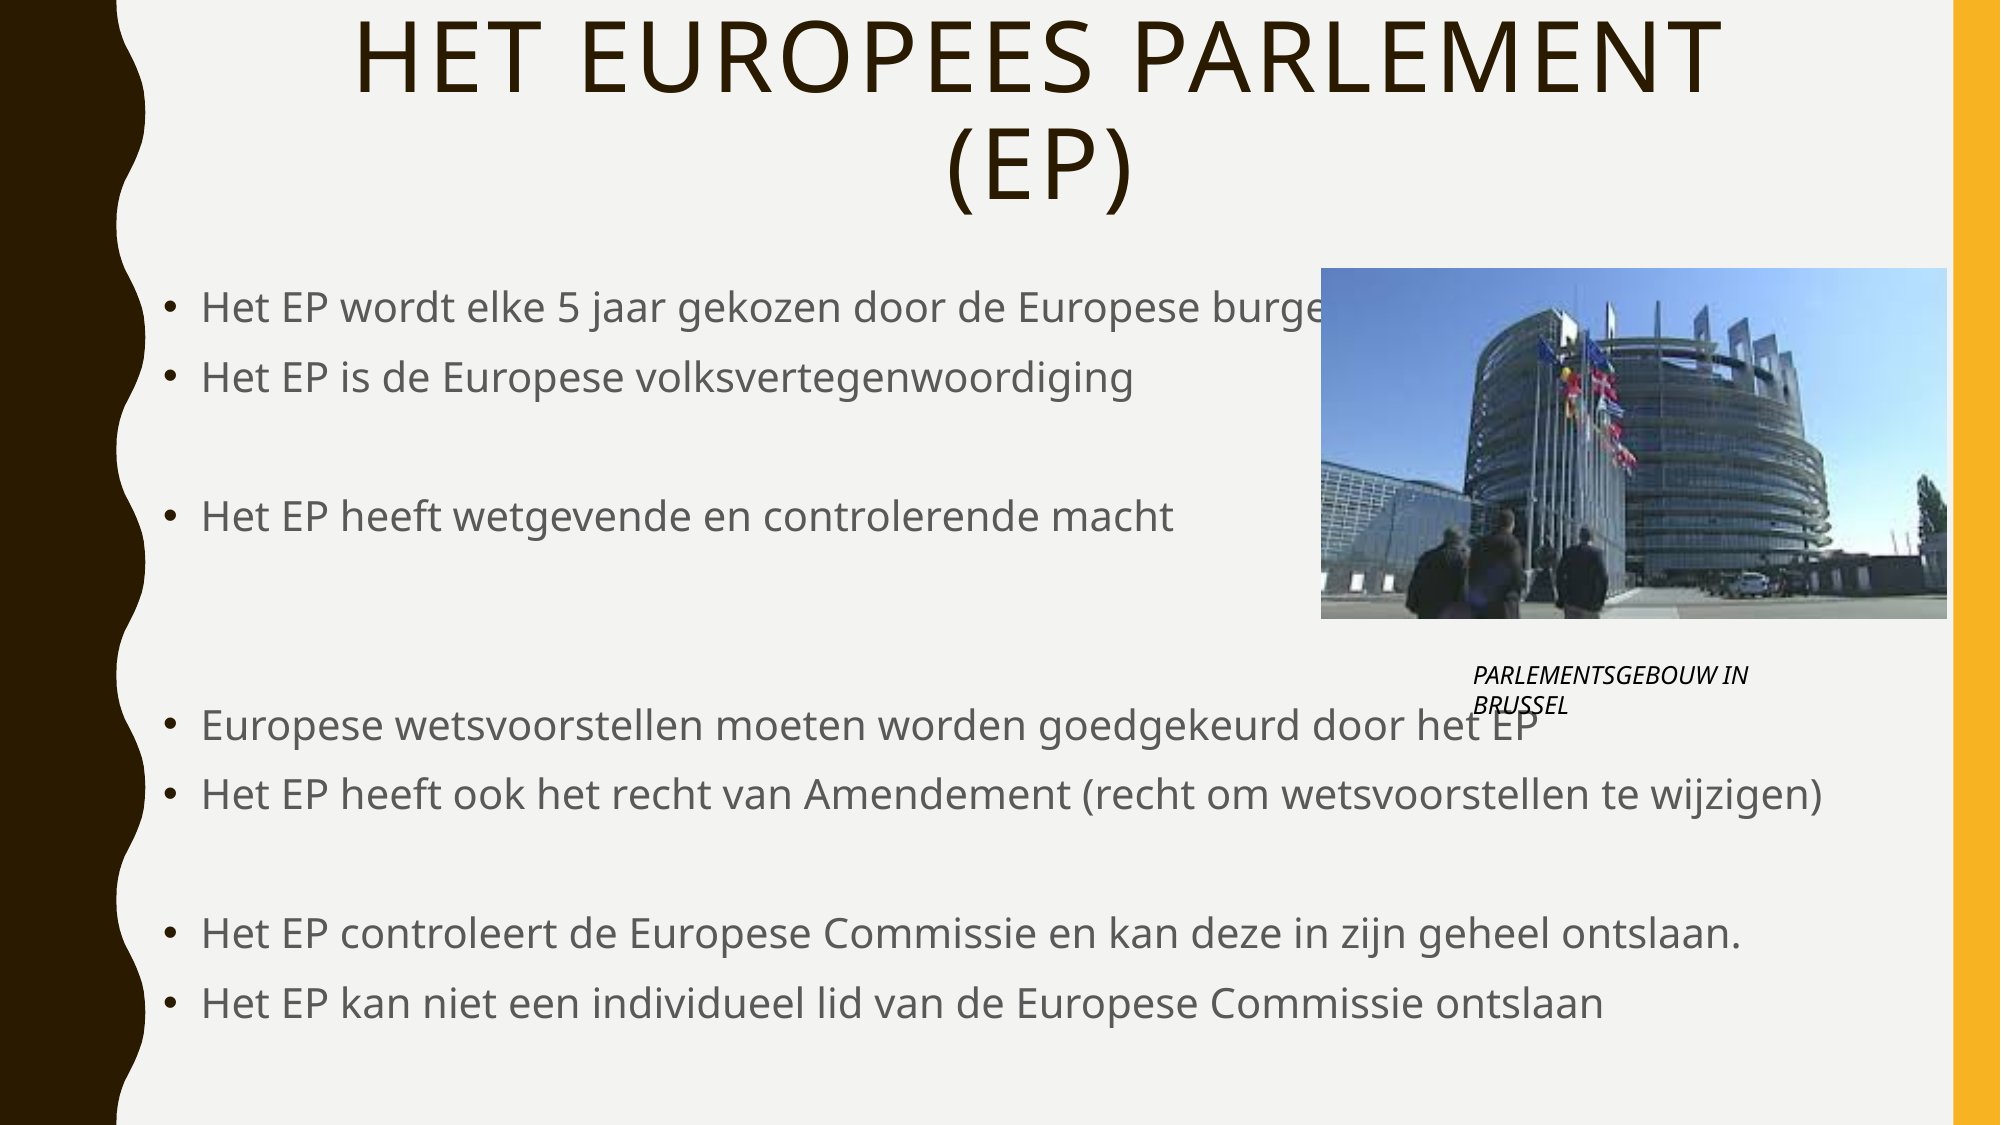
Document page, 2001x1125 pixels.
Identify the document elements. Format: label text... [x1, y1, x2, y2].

text_box PARLEMENTSGEBOUW IN BRUSSEL [1458, 652, 1860, 727]
picture [1321, 268, 1947, 619]
title Het europees parlement (EP) [205, 0, 1875, 231]
list Het EP wordt elke 5 jaar gekozen door de Europese burgers Het EP is de Europese volksvertegenwoordiging Het EP heeft wetgevende en controlerende macht Europese wetsvoorstellen moeten worden goedgekeurd door het EP Het EP heeft ook het recht van Amendement (recht om wetsvoorstellen te wijzigen) Het EP controleert de Europese Commissie en kan deze in zijn geheel ontslaan. Het EP kan niet een individueel lid van de Europese Commissie ontslaan [148, 268, 1947, 1125]
